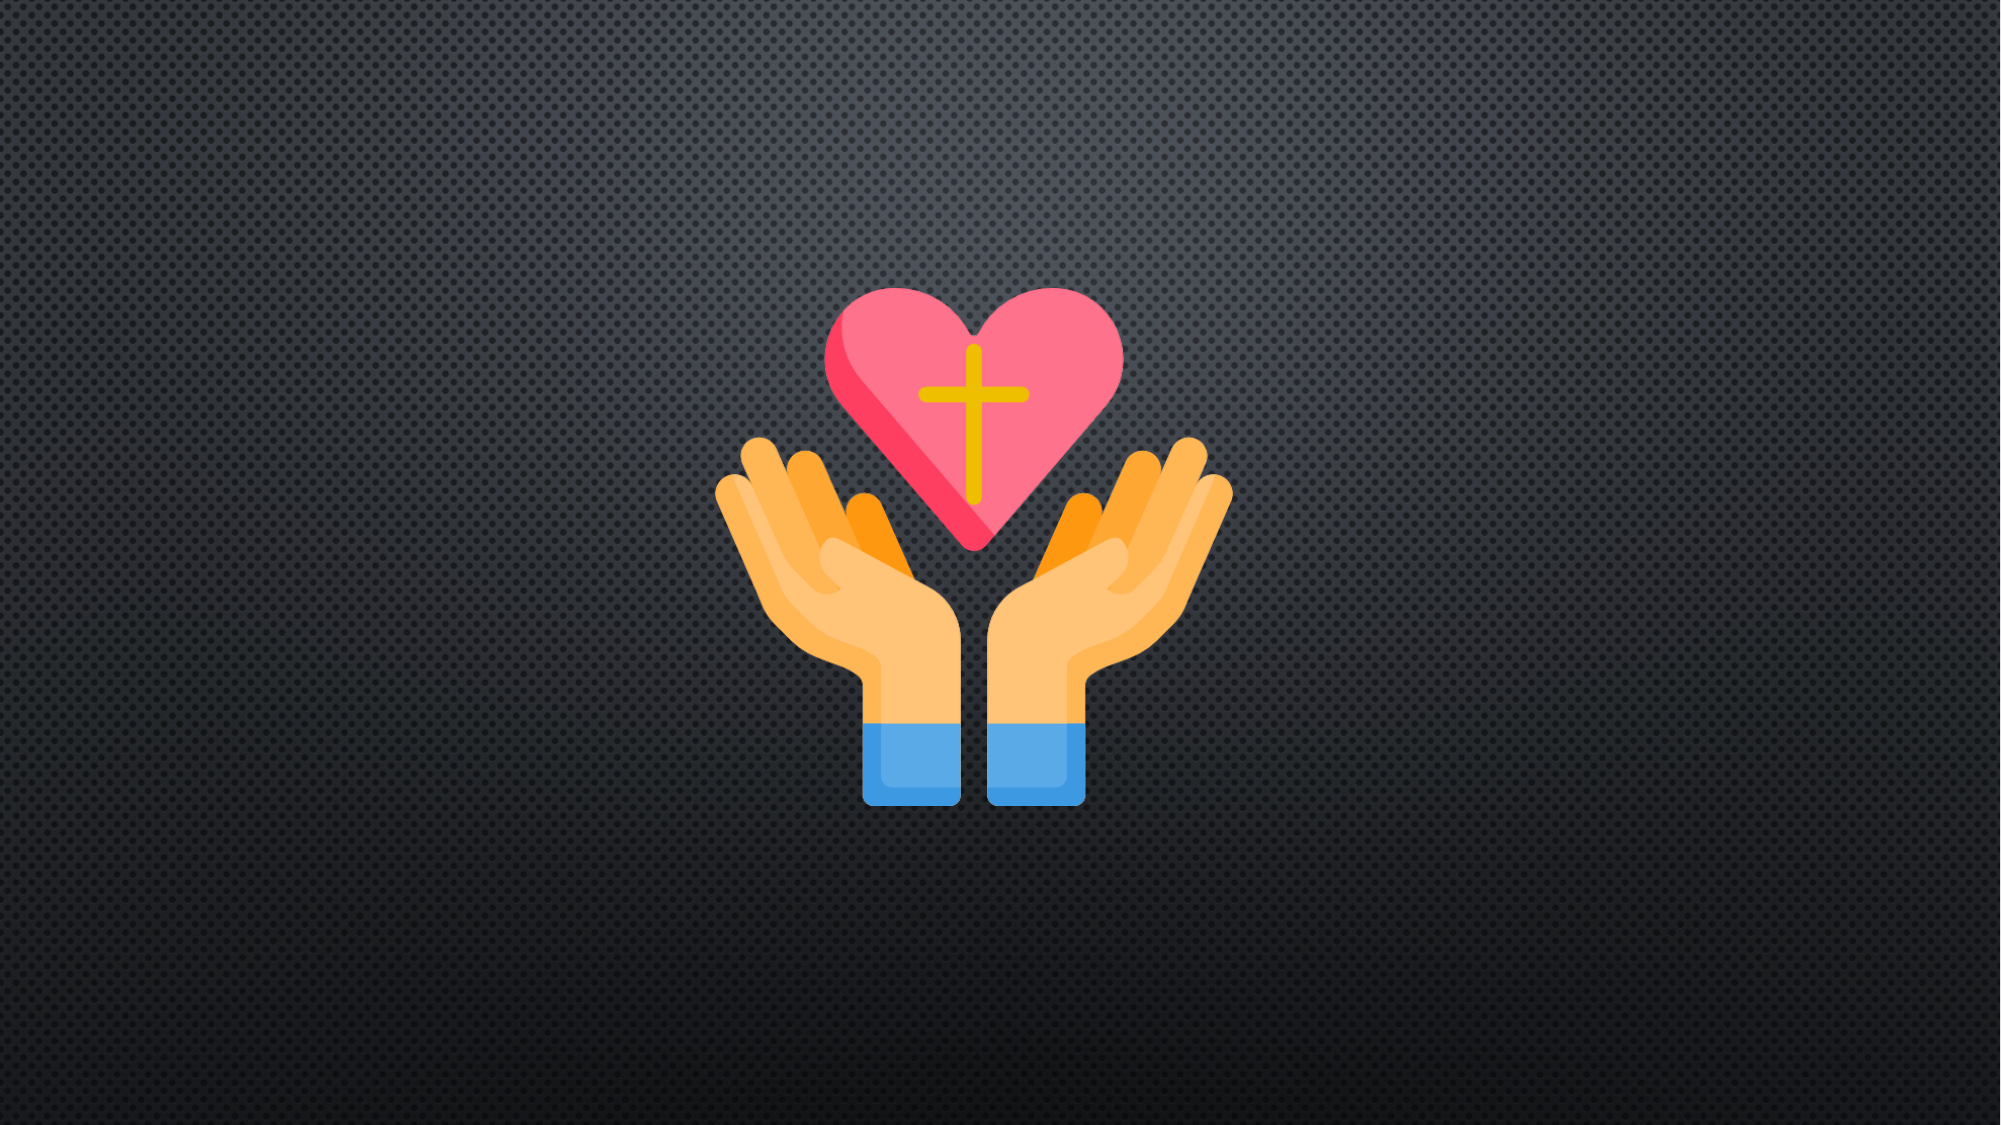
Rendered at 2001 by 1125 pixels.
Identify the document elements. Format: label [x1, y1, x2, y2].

picture [715, 288, 1233, 806]
